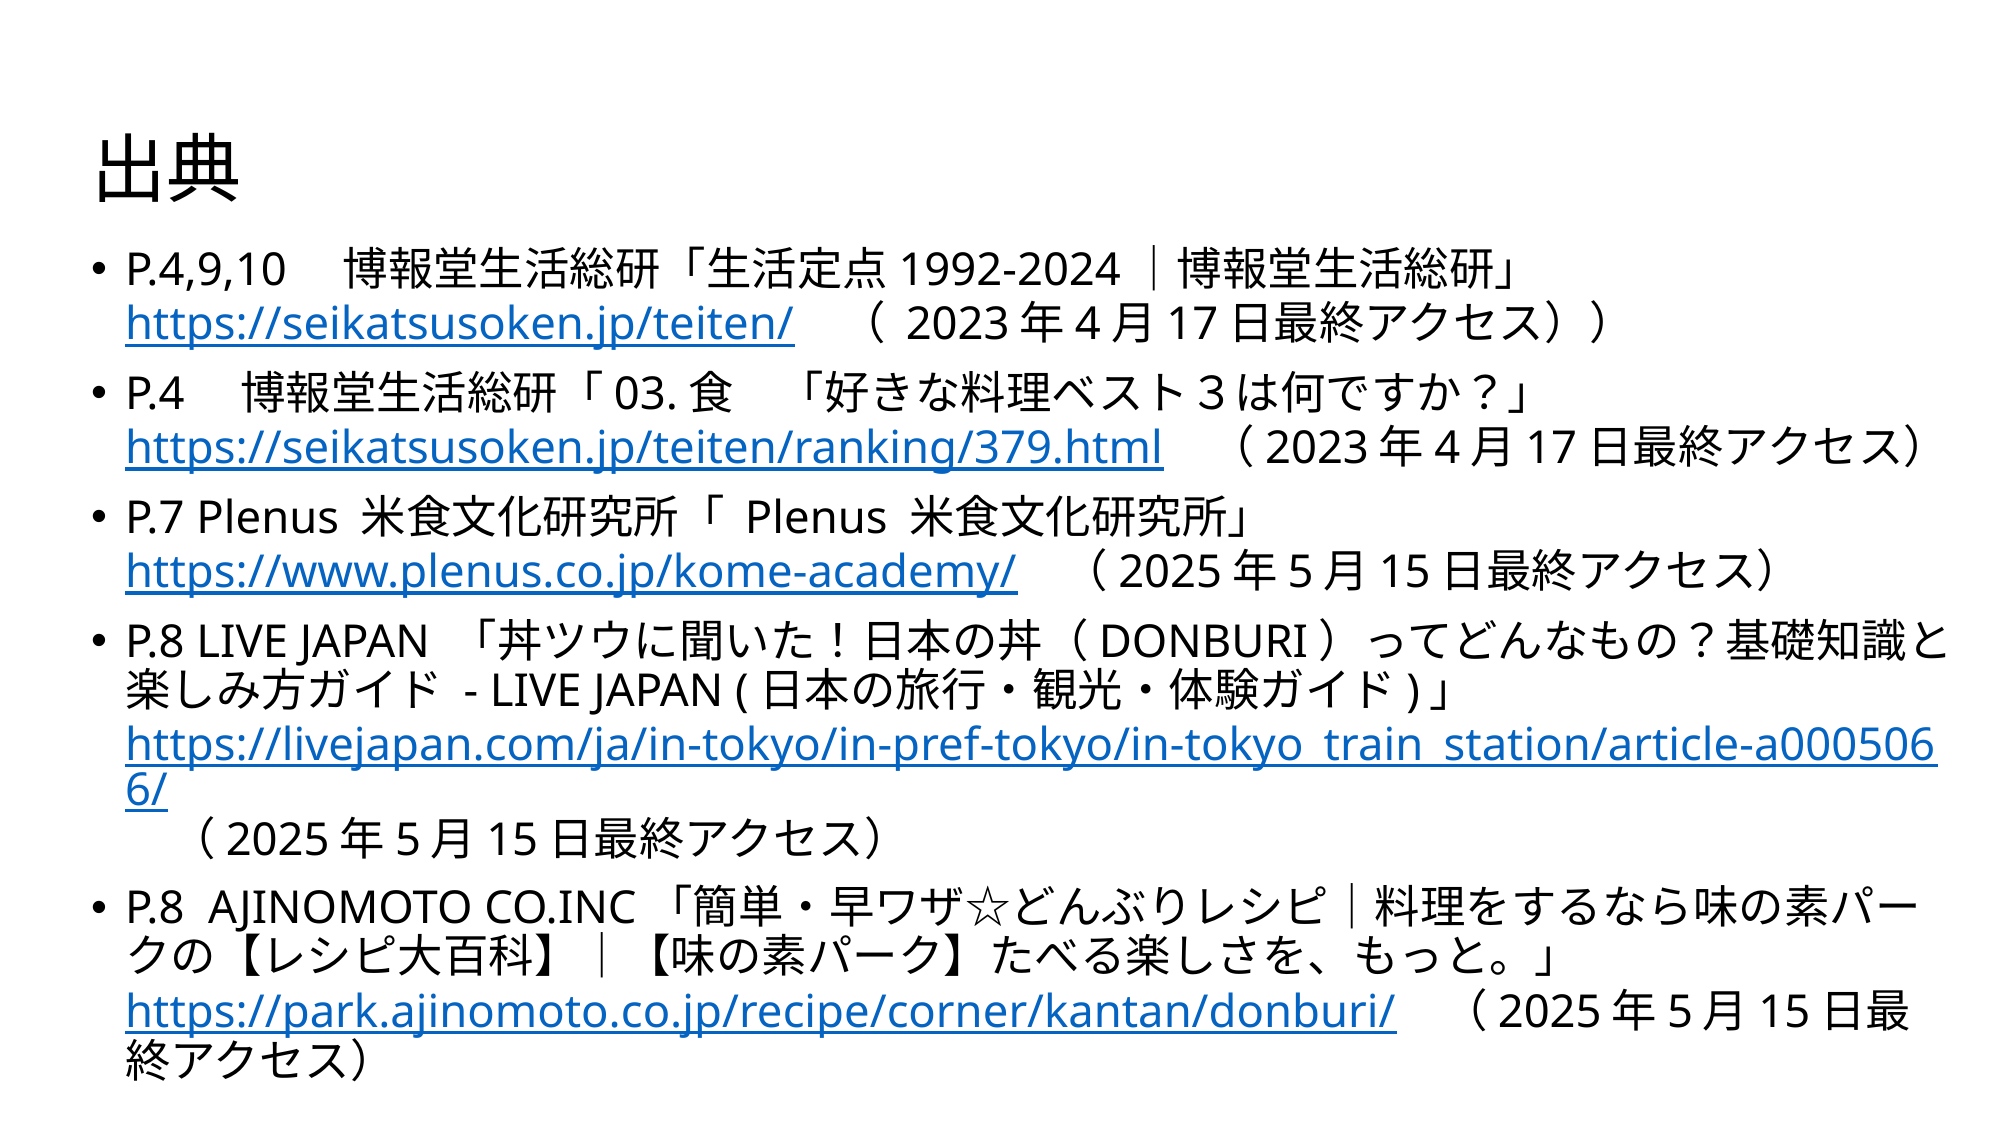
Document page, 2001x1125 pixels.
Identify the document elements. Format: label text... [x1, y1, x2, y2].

list P.4,9,10 博報堂生活総研「生活定点1992-2024｜博報堂生活総研」https://seikatsusoken.jp/teiten/ （ 2023年4月17日最終アクセス）） P.4 博報堂生活総研「03.食 「好きな料理ベスト３は何ですか？」 https://seikatsusoken.jp/teiten/ranking/379.html （2023年4月17日最終アクセス） P.7 Plenus 米食文化研究所「 Plenus 米食文化研究所」https://www.plenus.co.jp/kome-academy/ （2025年5月15日最終アクセス） P.8 LIVE JAPAN 「丼ツウに聞いた！日本の丼（DONBURI）ってどんなもの？基礎知識と楽しみ方ガイド - LIVE JAPAN (日本の旅行・観光・体験ガイド)」https://livejapan.com/ja/in-tokyo/in-pref-tokyo/in-tokyo_train_station/article-a0005066/ （2025年5月15日最終アクセス） P.8 AJINOMOTO CO.INC「簡単・早ワザ☆どんぶりレシピ｜料理をするなら味の素パークの【レシピ大百科】｜【味の素パーク】たべる楽しさを、もっと。」https://park.ajinomoto.co.jp/recipe/corner/kantan/donburi/ （2025年5月15日最終アクセス） [75, 238, 1972, 1062]
title 出典 [75, 63, 1801, 238]
